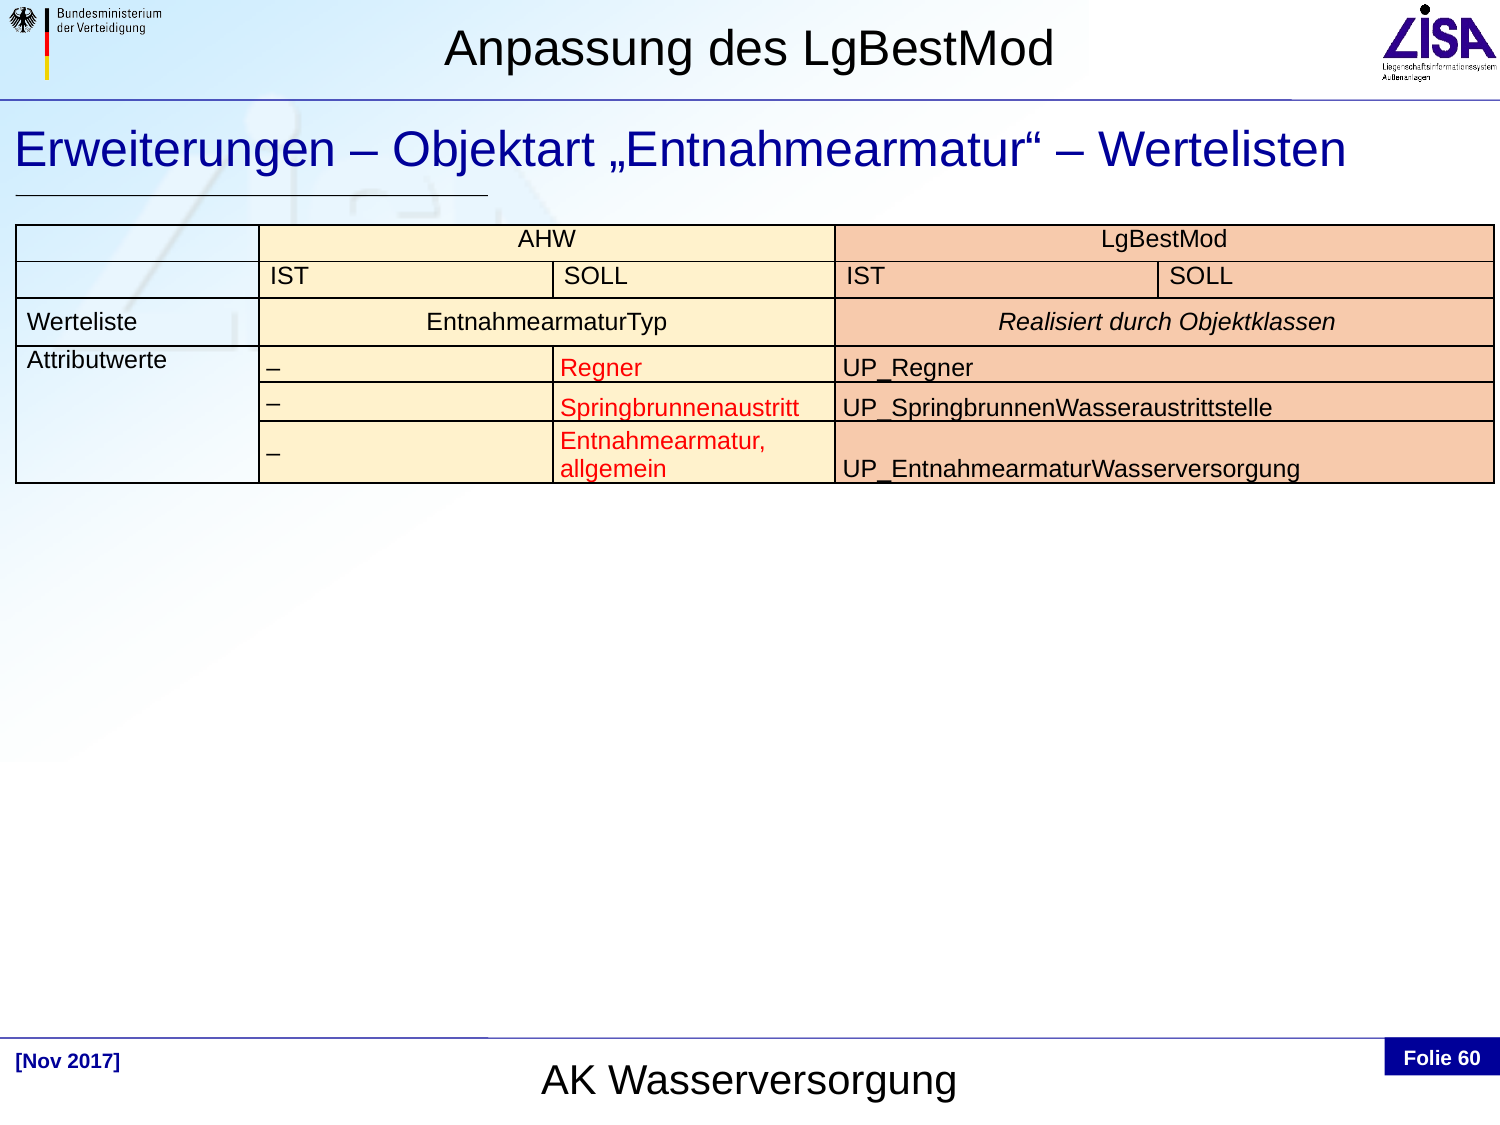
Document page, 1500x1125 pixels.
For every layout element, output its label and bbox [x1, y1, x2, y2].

table_cell [260, 422, 552, 482]
table_cell [836, 299, 1493, 345]
table_cell [836, 347, 1493, 381]
table_cell [554, 383, 834, 420]
table_cell [1159, 262, 1493, 297]
table_cell [554, 347, 834, 381]
picture [0, 101, 1089, 108]
table_cell [554, 422, 834, 482]
table_cell [17, 299, 258, 345]
table_header [17, 226, 258, 261]
table_cell [836, 262, 1157, 297]
text_box [0, 108, 1500, 184]
picture [0, 184, 1089, 762]
table_cell [17, 262, 258, 297]
table_cell [260, 262, 552, 297]
table_header [836, 226, 1493, 261]
table_cell [17, 347, 258, 482]
table_cell [554, 262, 834, 297]
table_cell [836, 422, 1493, 482]
picture [0, 0, 1089, 99]
table_cell [836, 383, 1493, 420]
table_cell [260, 347, 552, 381]
table_header [260, 226, 834, 261]
table_cell [260, 383, 552, 420]
picture [1382, 3, 1497, 83]
table_cell [260, 299, 834, 345]
